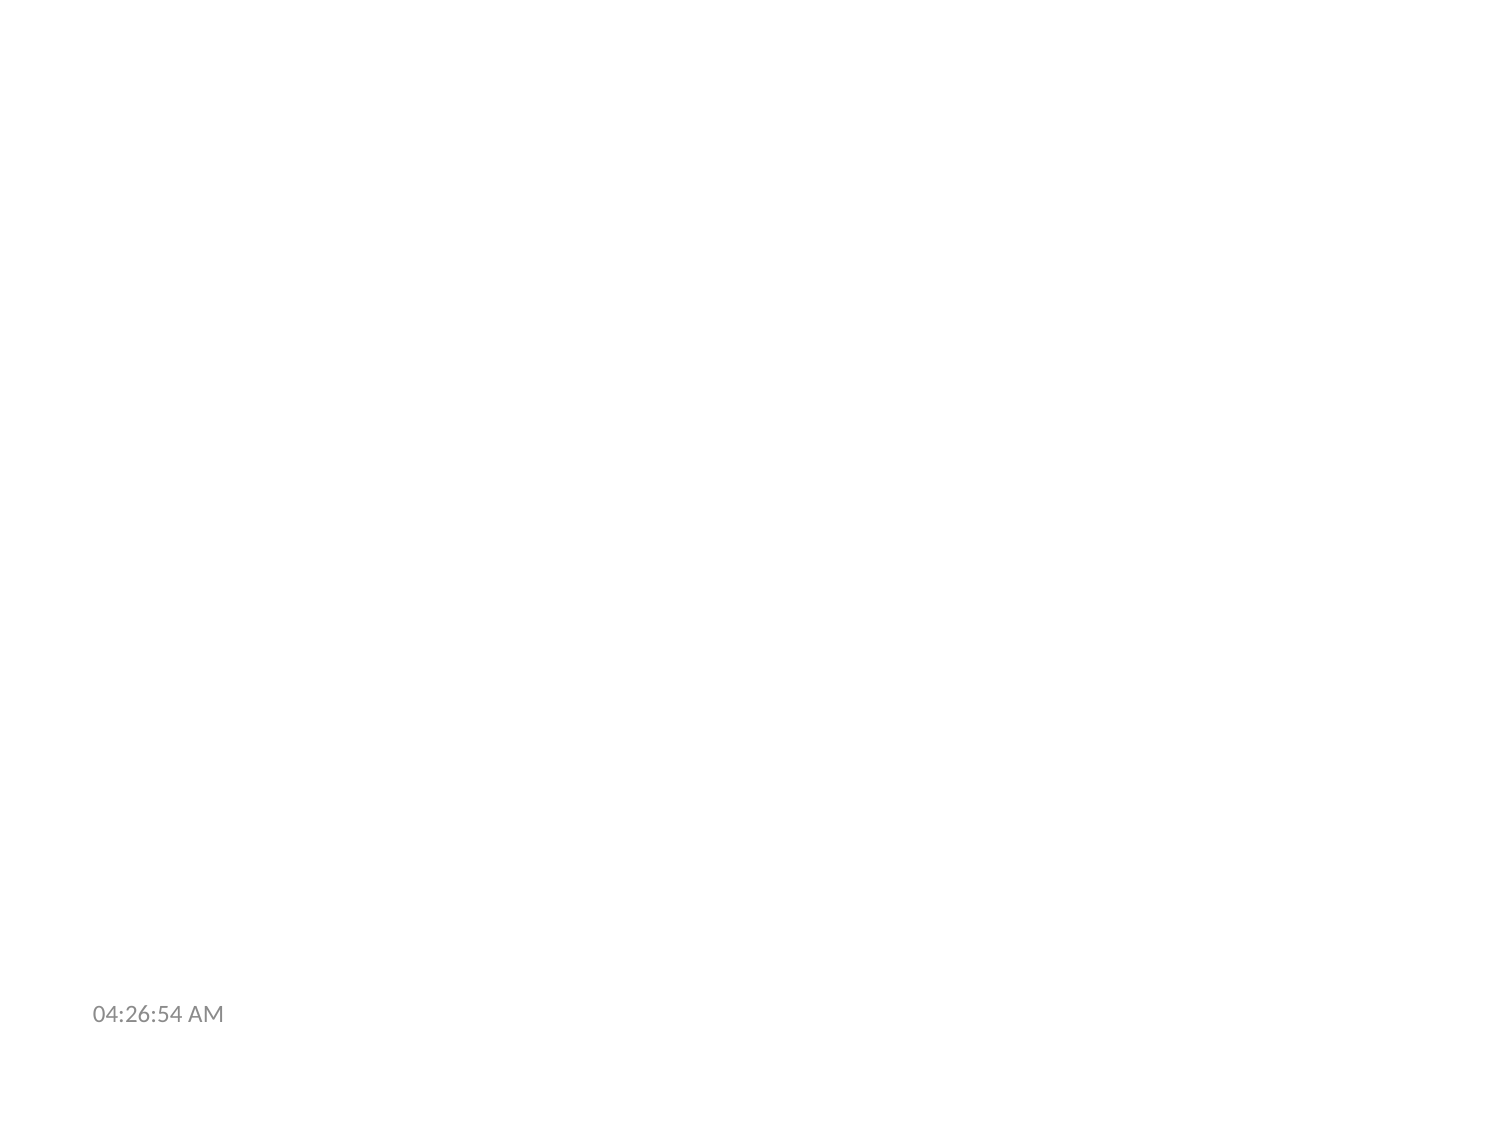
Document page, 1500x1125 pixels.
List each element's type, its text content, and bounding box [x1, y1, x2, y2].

text_box 3:35:09 PM [77, 982, 428, 1043]
